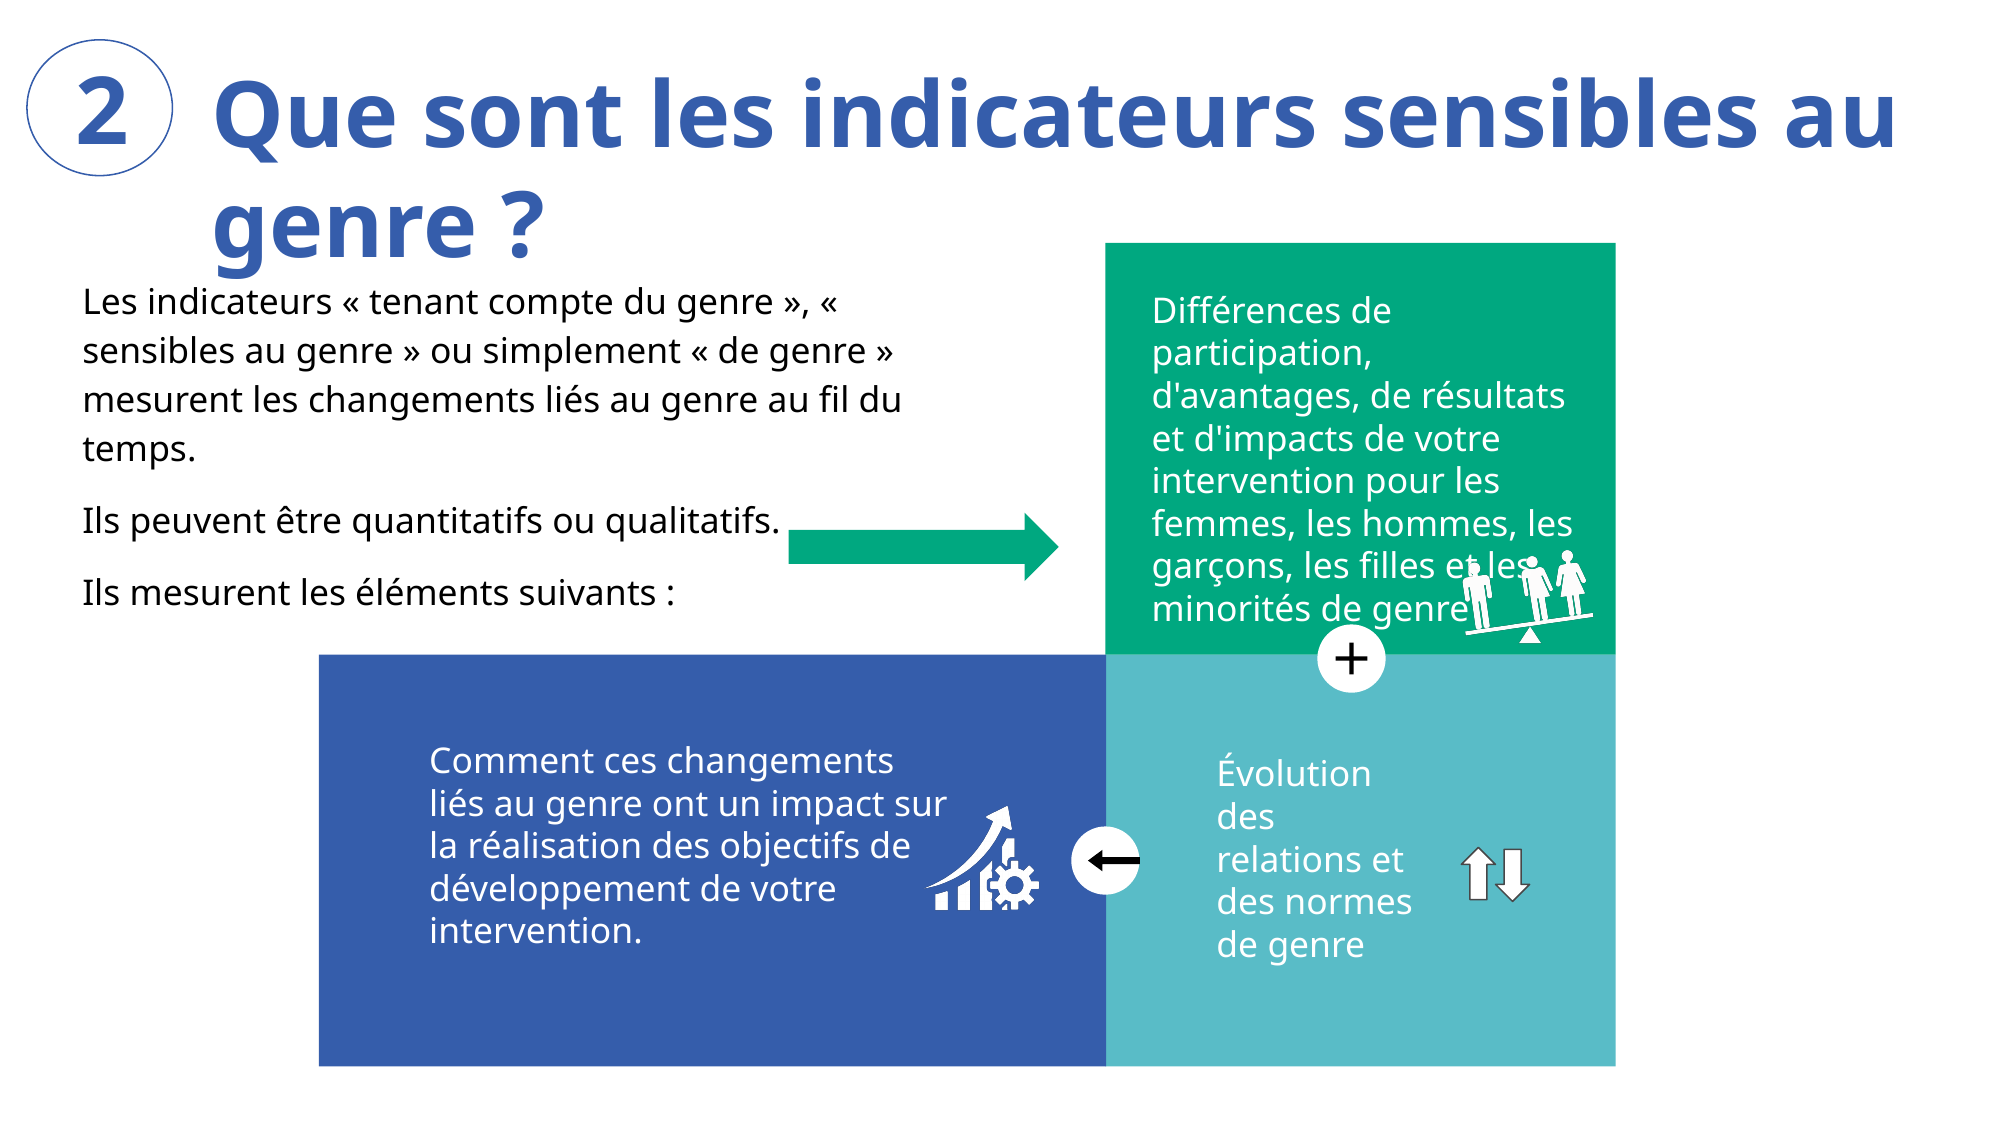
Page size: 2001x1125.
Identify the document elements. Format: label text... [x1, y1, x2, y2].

picture [1457, 539, 1595, 645]
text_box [26, 35, 192, 217]
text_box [1105, 242, 1616, 655]
picture [922, 804, 1040, 917]
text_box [1070, 826, 1141, 895]
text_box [1110, 661, 1616, 1067]
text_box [1317, 624, 1386, 693]
text_box [788, 512, 1059, 582]
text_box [318, 654, 1107, 1067]
title Que sont les indicateurs sensibles au genre ? [192, 35, 2000, 166]
text_box Les indicateurs « tenant compte du genre », « sensibles au genre » ou simplement « de genre » mesurent les changements liés au genre au fil du temps. Ils peuvent être quantitatifs ou qualitatifs. Ils mesurent les éléments suivants : [67, 258, 994, 528]
